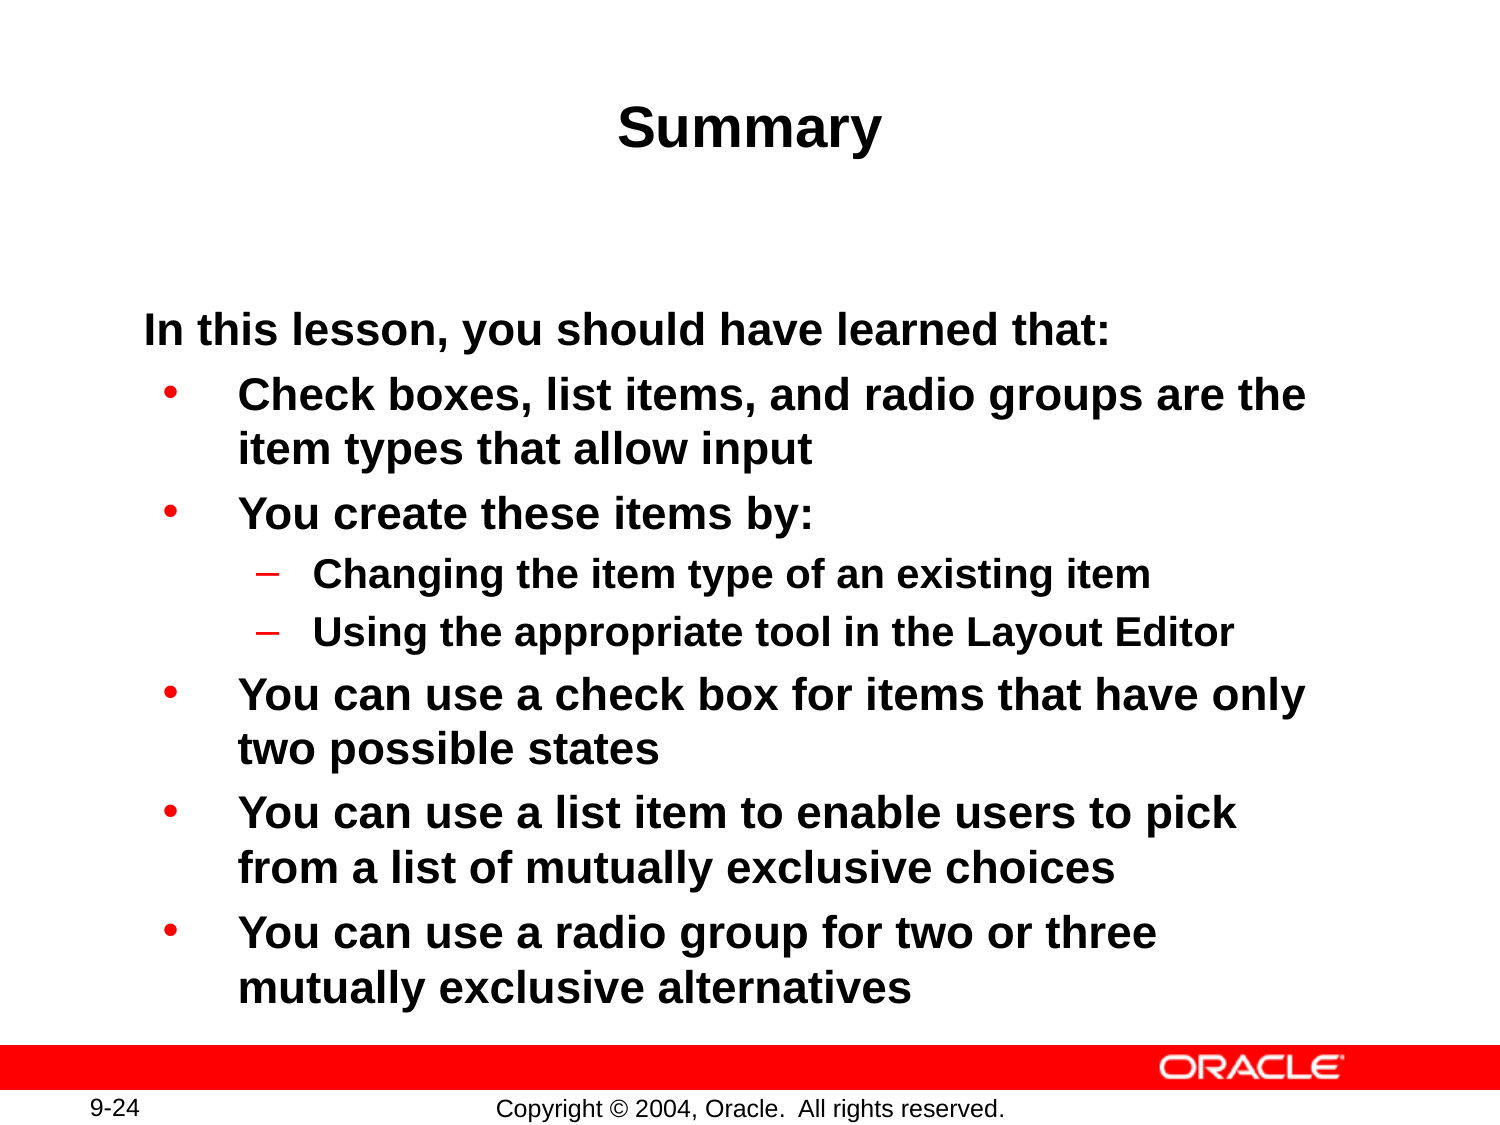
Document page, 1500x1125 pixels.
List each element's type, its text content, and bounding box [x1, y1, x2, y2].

list In this lesson, you should have learned that: Check boxes, list items, and radio groups are the item types that allow input You create these items by: Changing the item type of an existing item Using the appropriate tool in the Layout Editor You can use a check box for items that have only two possible states You can use a list item to enable users to pick from a list of mutually exclusive choices You can use a radio group for two or three mutually exclusive alternatives [141, 297, 1351, 1027]
title Summary [149, 87, 1351, 232]
